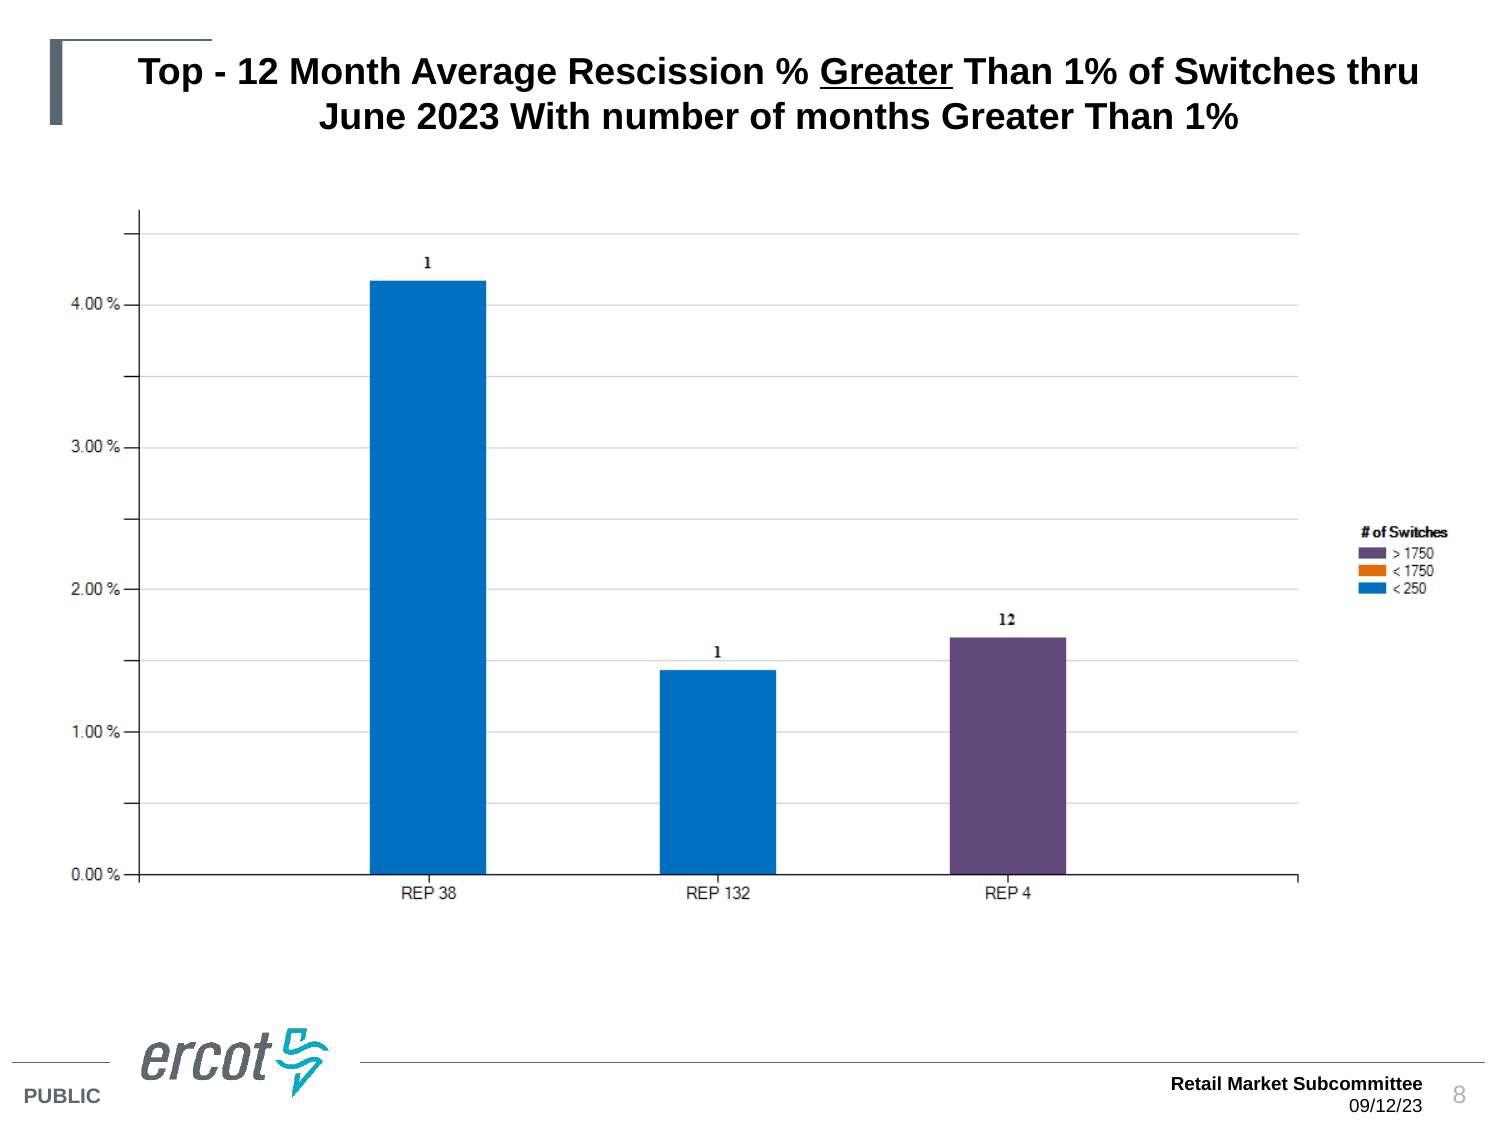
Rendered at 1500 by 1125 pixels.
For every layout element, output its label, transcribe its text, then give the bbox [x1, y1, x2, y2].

picture [137, 1024, 332, 1100]
text_box Retail Market Subcommittee 09/12/23 [1124, 1064, 1438, 1125]
slide_number 8 [1438, 1076, 1475, 1112]
title Top - 12 Month Average Rescission % Greater Than 1% of Switches thru June 2023 With number of months Greater Than 1% [62, 39, 1450, 150]
picture [0, 187, 1500, 938]
